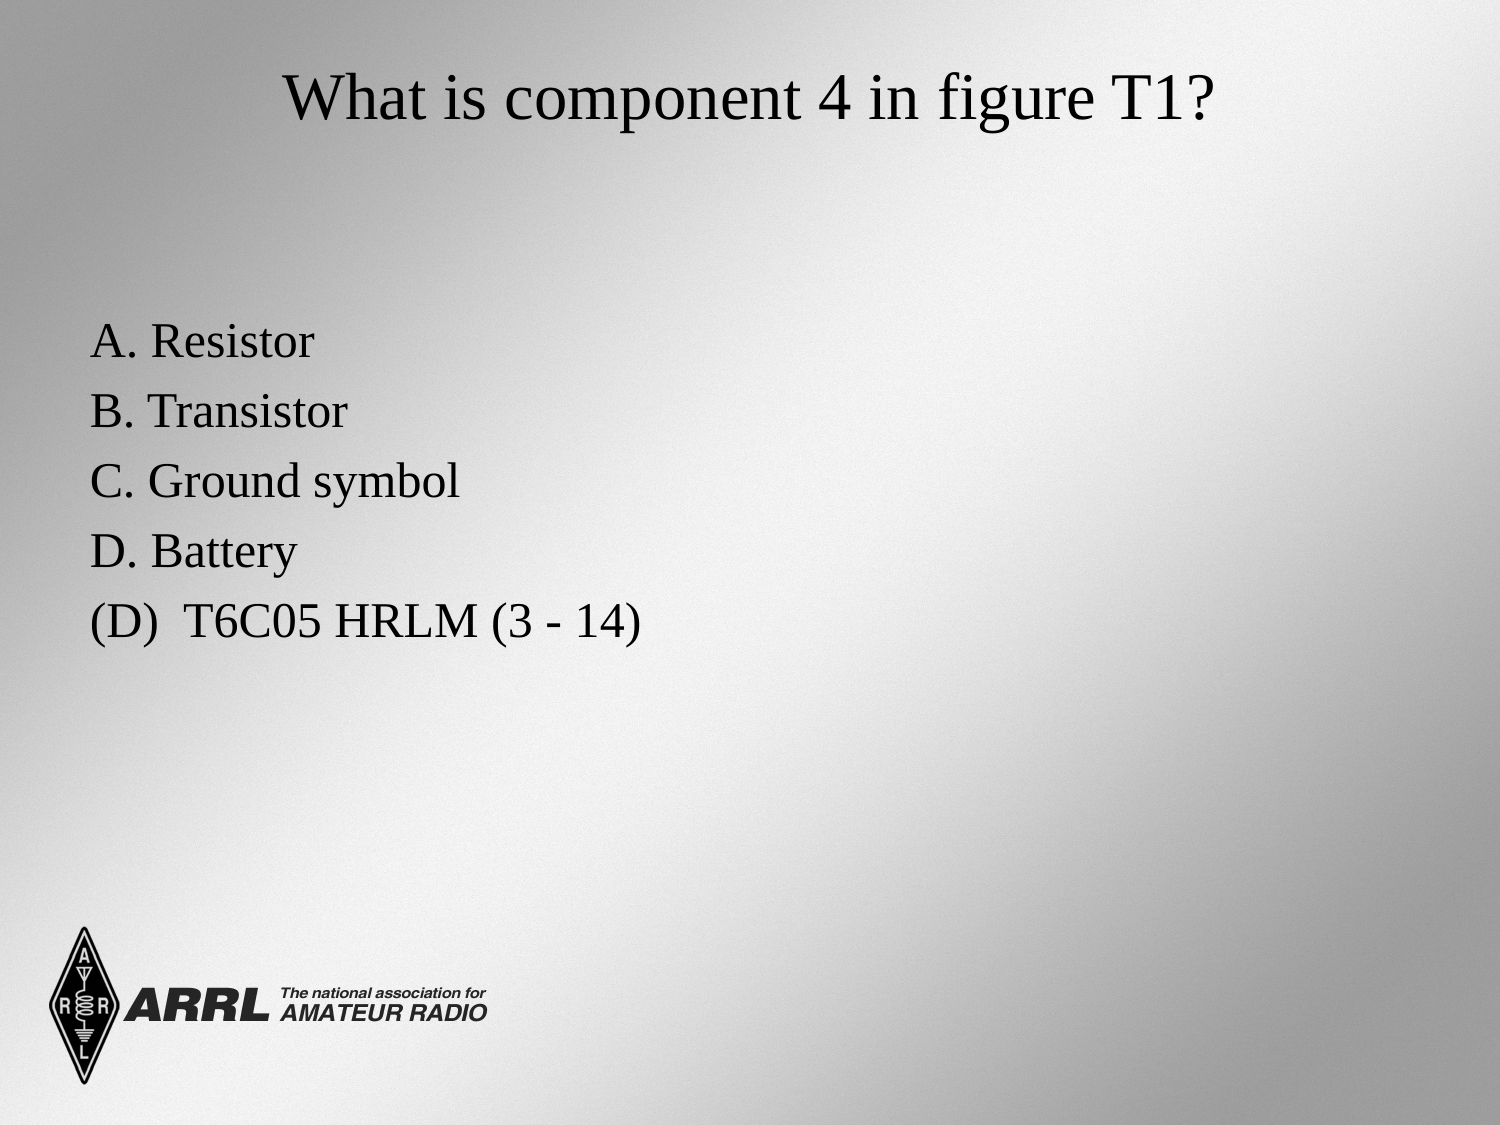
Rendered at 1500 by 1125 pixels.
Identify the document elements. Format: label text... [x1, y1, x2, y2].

list A. Resistor B. Transistor C. Ground symbol D. Battery (D) T6C05 HRLM (3 - 14) [75, 299, 1425, 1005]
picture [0, 0, 1500, 1125]
title What is component 4 in figure T1? [75, 45, 1425, 233]
